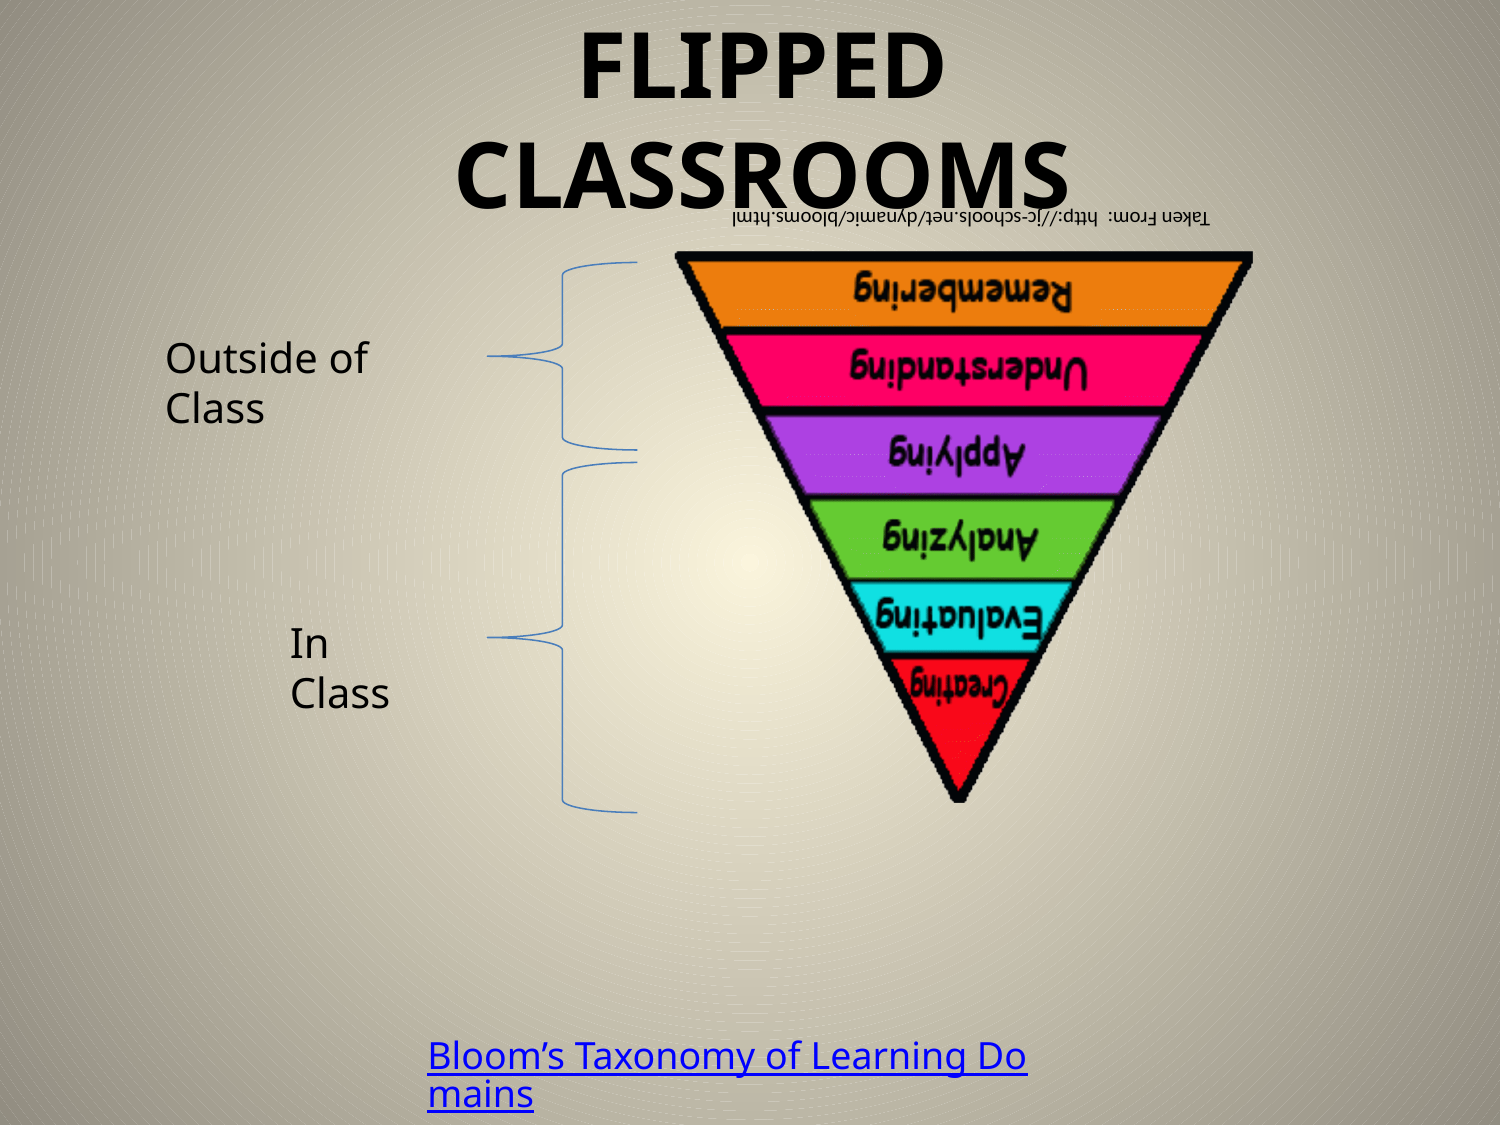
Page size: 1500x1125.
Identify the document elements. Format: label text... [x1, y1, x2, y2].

text_box Bloom’s Taxonomy of Learning Domains [412, 1024, 1063, 1091]
text_box Outside of Class [150, 324, 475, 440]
text_box [486, 261, 638, 451]
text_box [672, 199, 1253, 804]
title Flipped Classrooms [312, 0, 1213, 238]
text_box [486, 461, 638, 814]
text_box In Class [275, 609, 450, 725]
